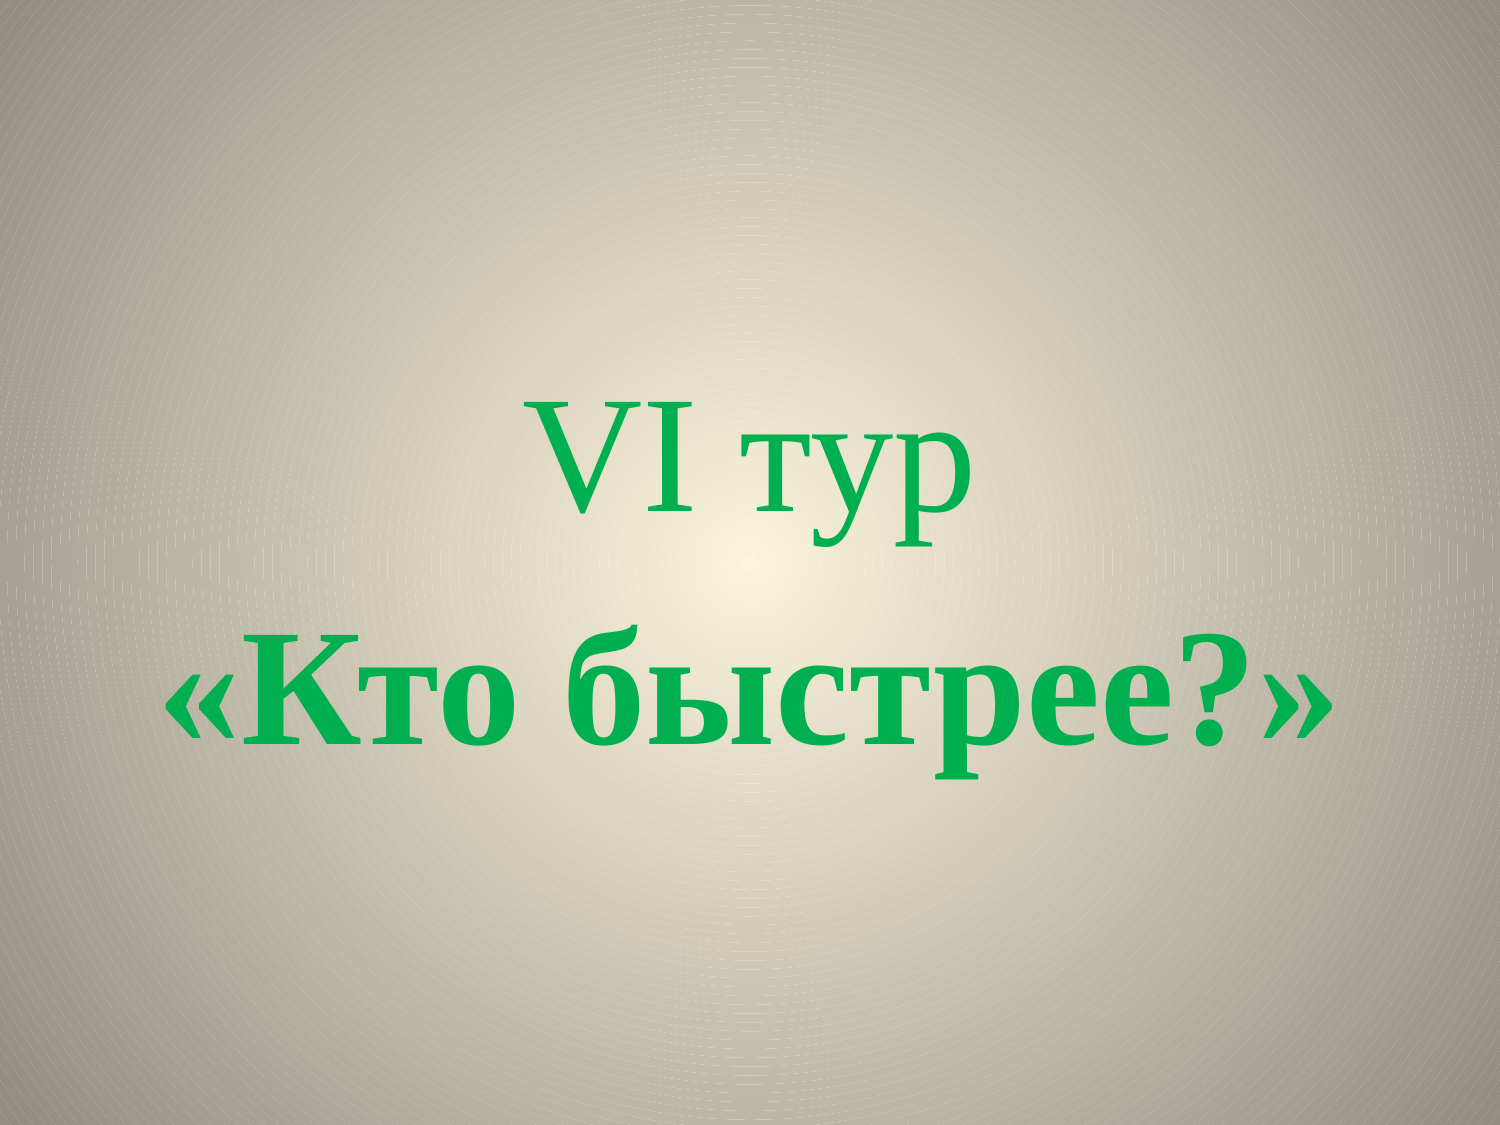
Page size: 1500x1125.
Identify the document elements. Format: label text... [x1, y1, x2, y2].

list VI тур «Кто быстрее?» [74, 116, 1426, 1006]
